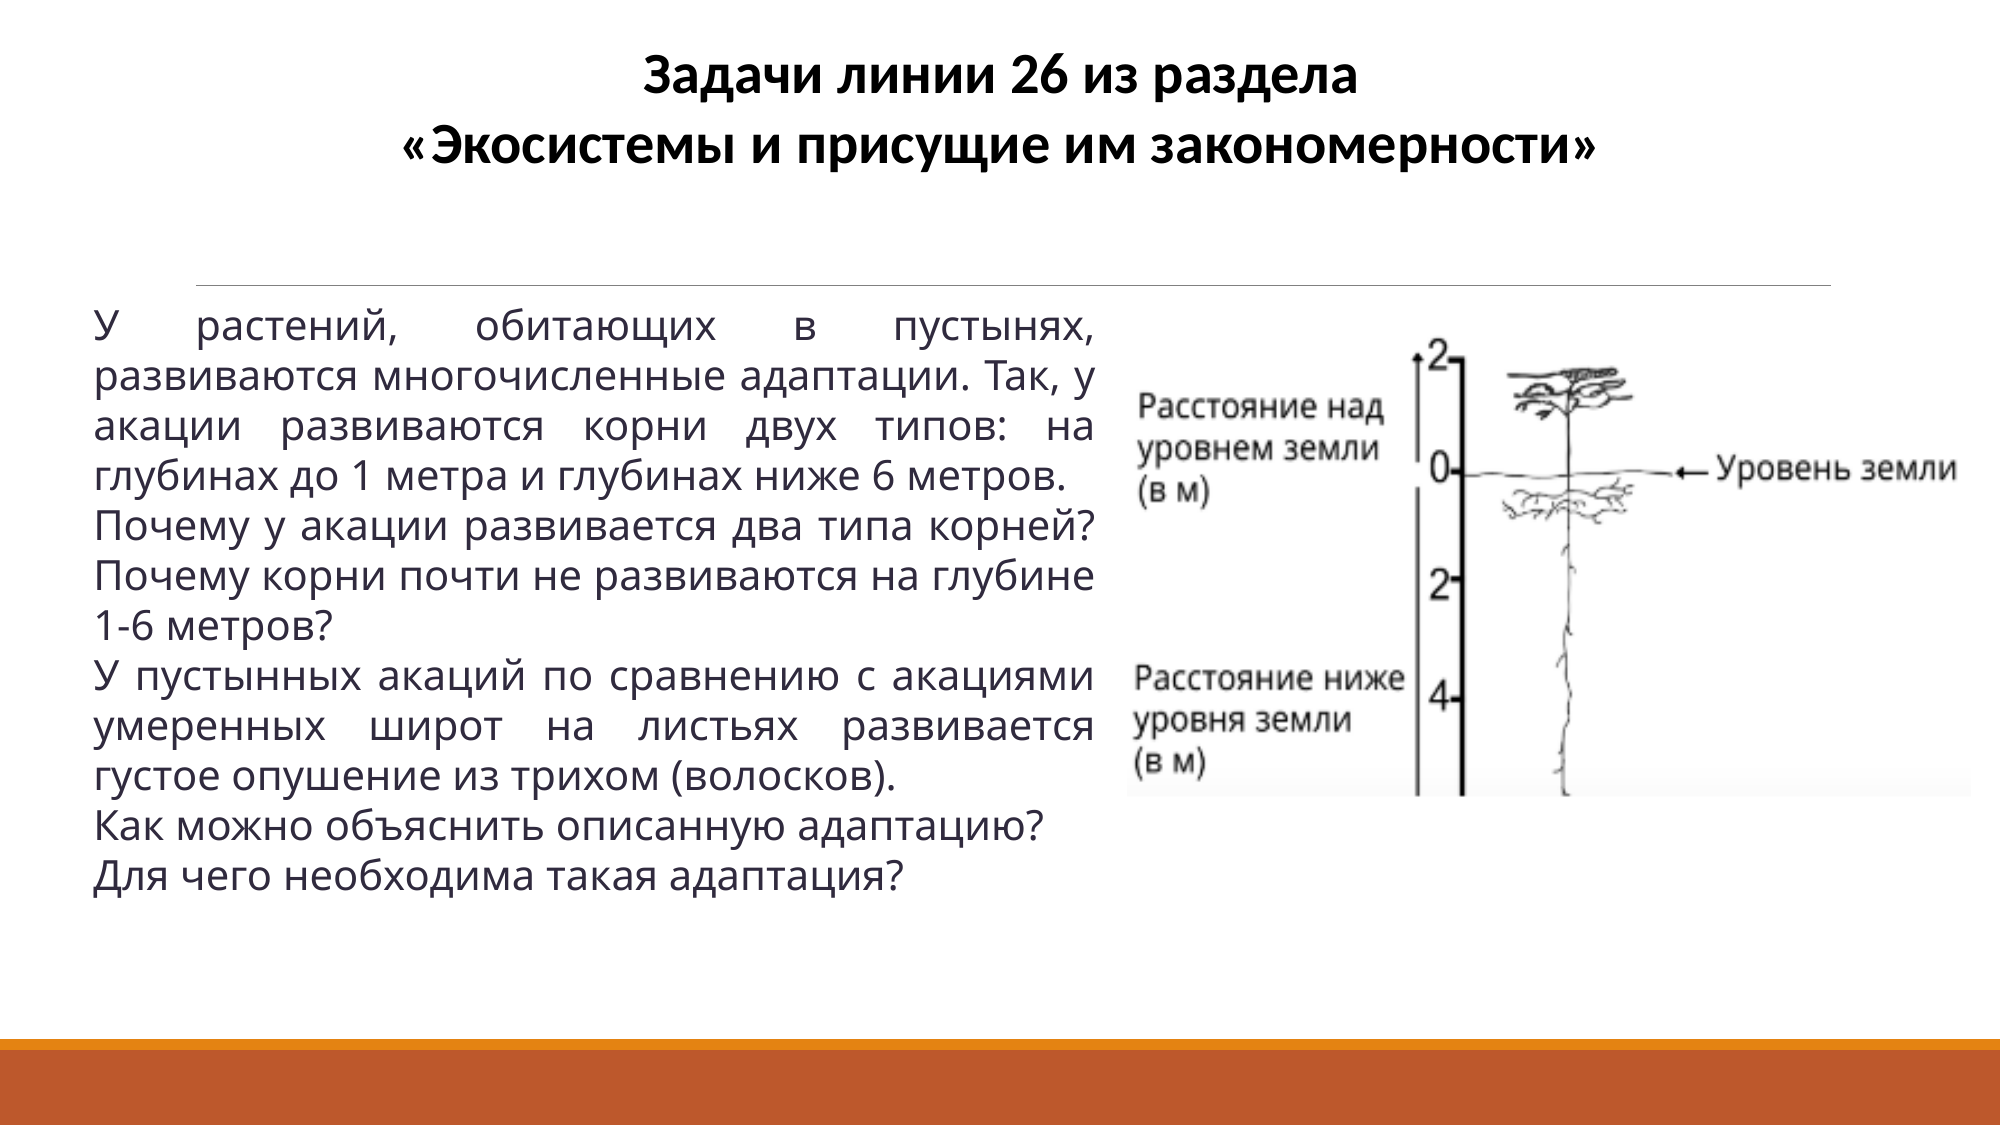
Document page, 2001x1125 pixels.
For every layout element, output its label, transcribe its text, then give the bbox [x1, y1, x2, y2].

picture [1127, 316, 1971, 835]
text_box У растений, обитающих в пустынях, развиваются многочисленные адаптации. Так, у акации развиваются корни двух типов: на глубинах до 1 метра и глубинах ниже 6 метров. Почему у акации развивается два типа корней? Почему корни почти не развиваются на глубине 1-6 метров? У пустынных акаций по сравнению с акациями умеренных широт на листьях развивается густое опушение из трихом (волосков). Как можно объяснить описанную адаптацию? Для чего необходима такая адаптация? [78, 291, 1111, 907]
text_box Задачи линии 26 из раздела «Экосистемы и присущие им закономерности» [78, 27, 1938, 183]
